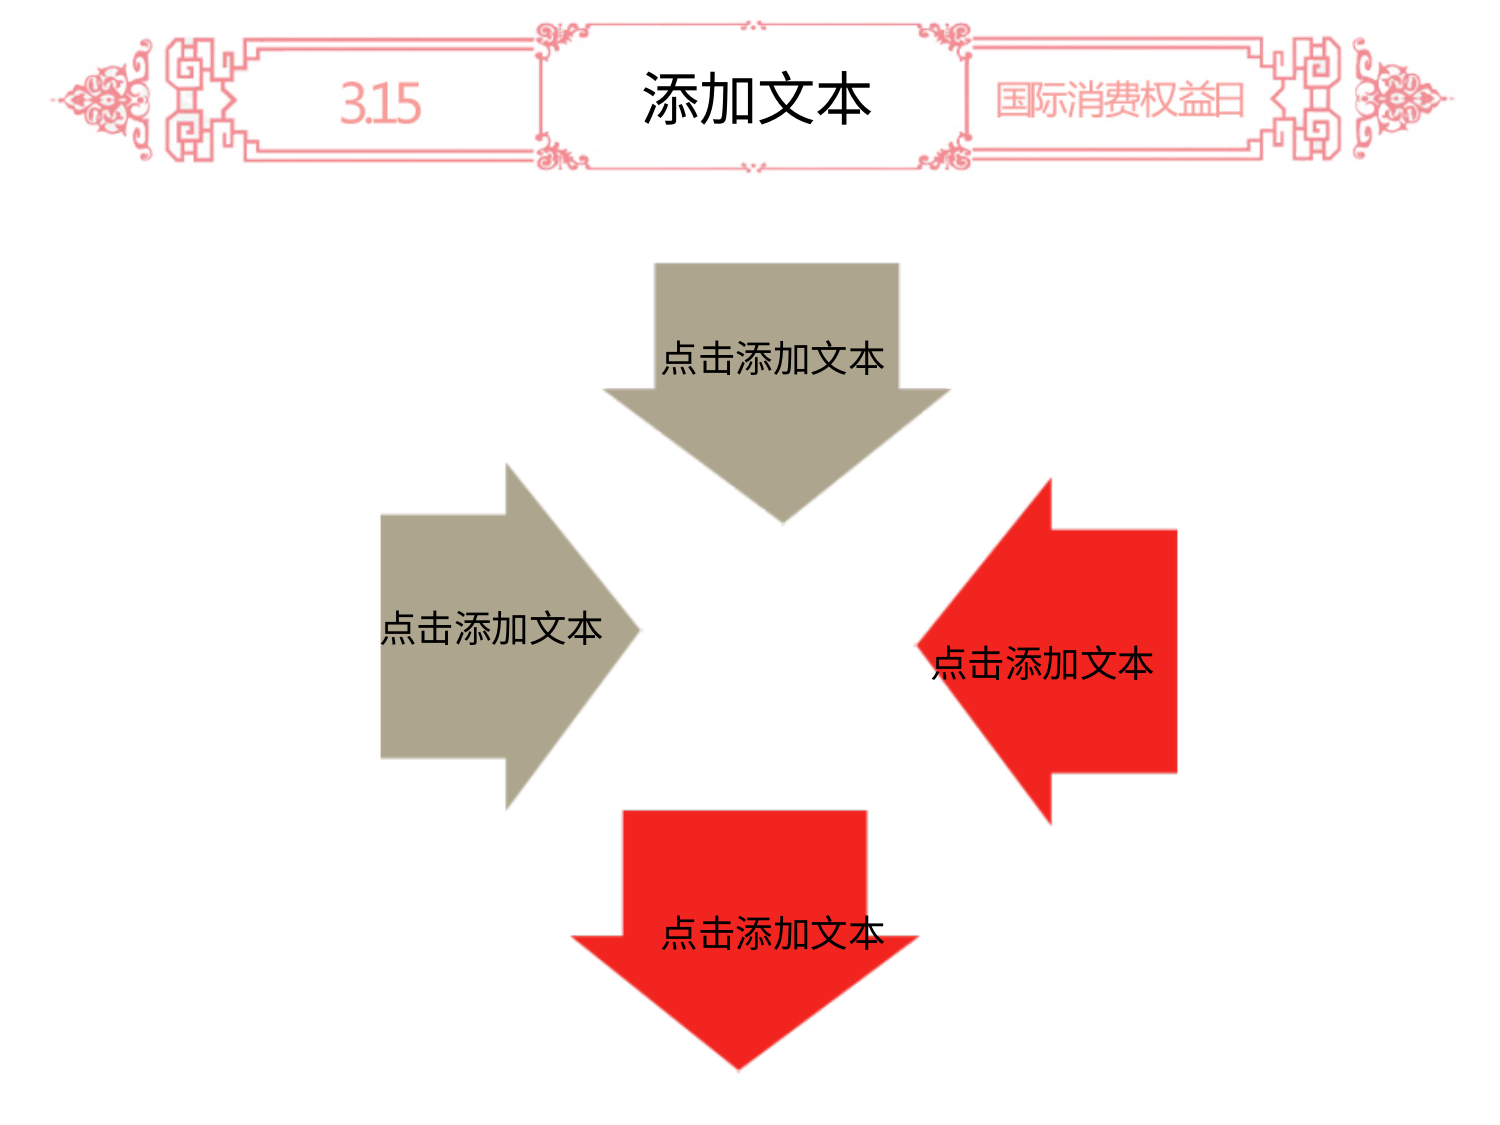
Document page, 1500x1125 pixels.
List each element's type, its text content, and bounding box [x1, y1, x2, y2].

text_box 添加文本 [626, 54, 889, 140]
picture [0, 0, 1500, 1125]
